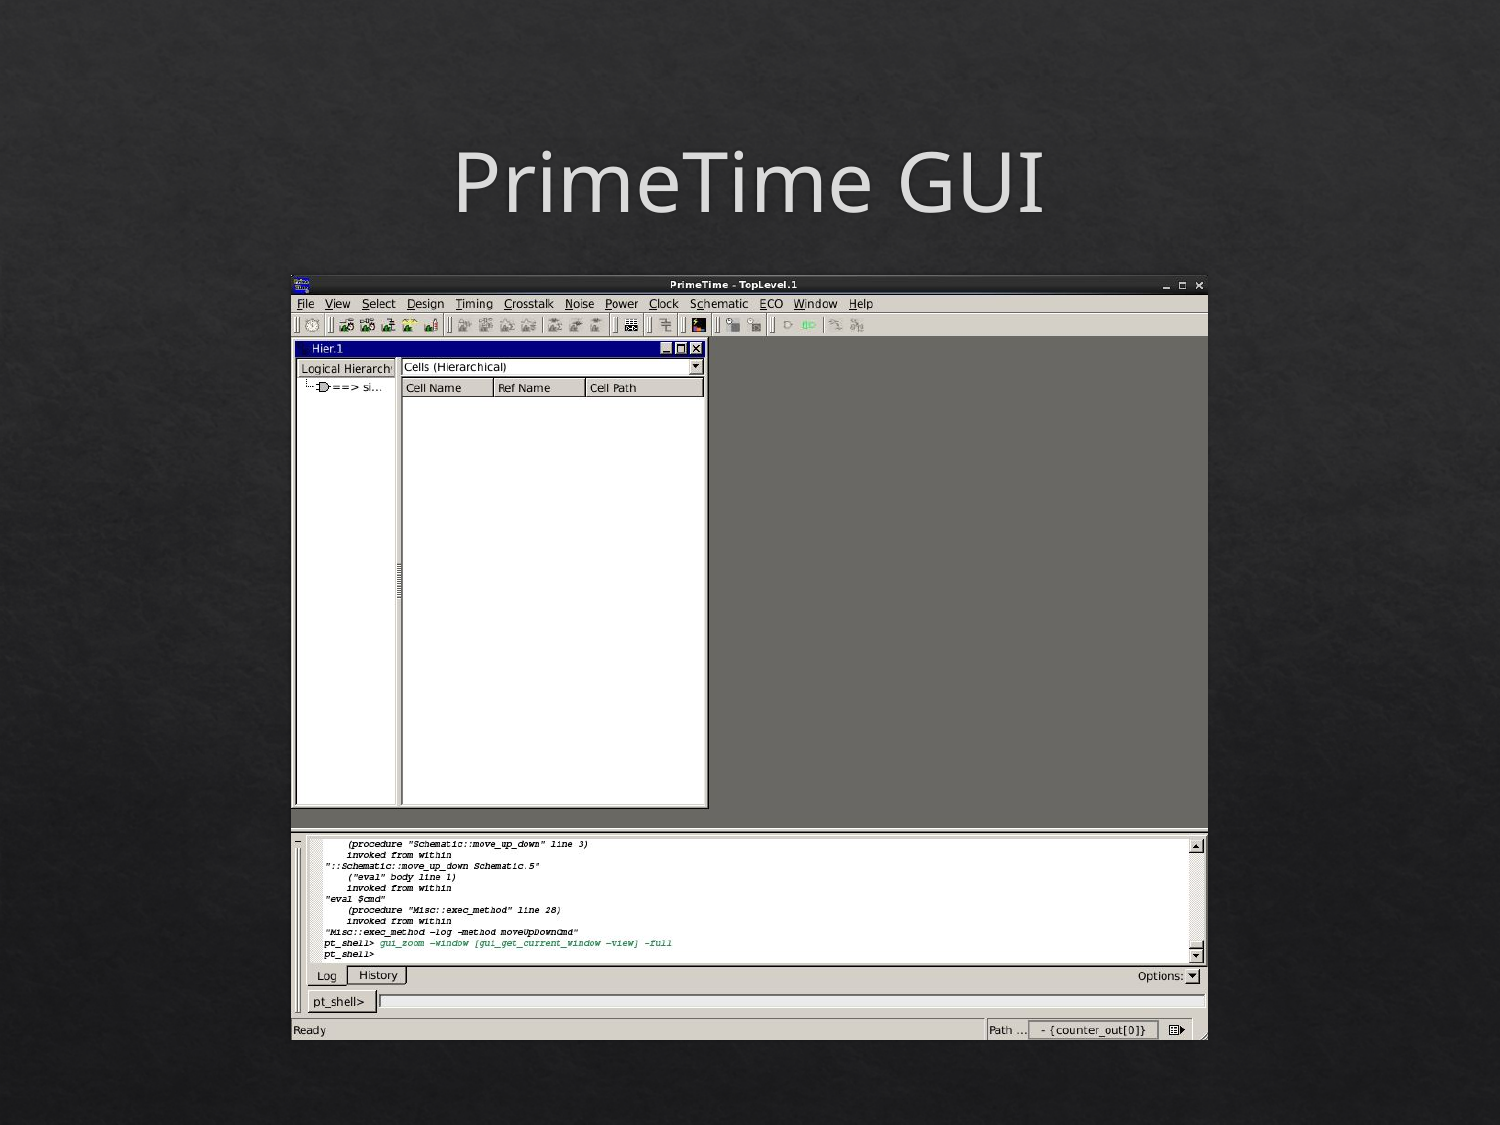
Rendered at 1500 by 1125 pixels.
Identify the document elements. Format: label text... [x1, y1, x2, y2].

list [291, 274, 1208, 1040]
title PrimeTime GUI [112, 99, 1387, 260]
